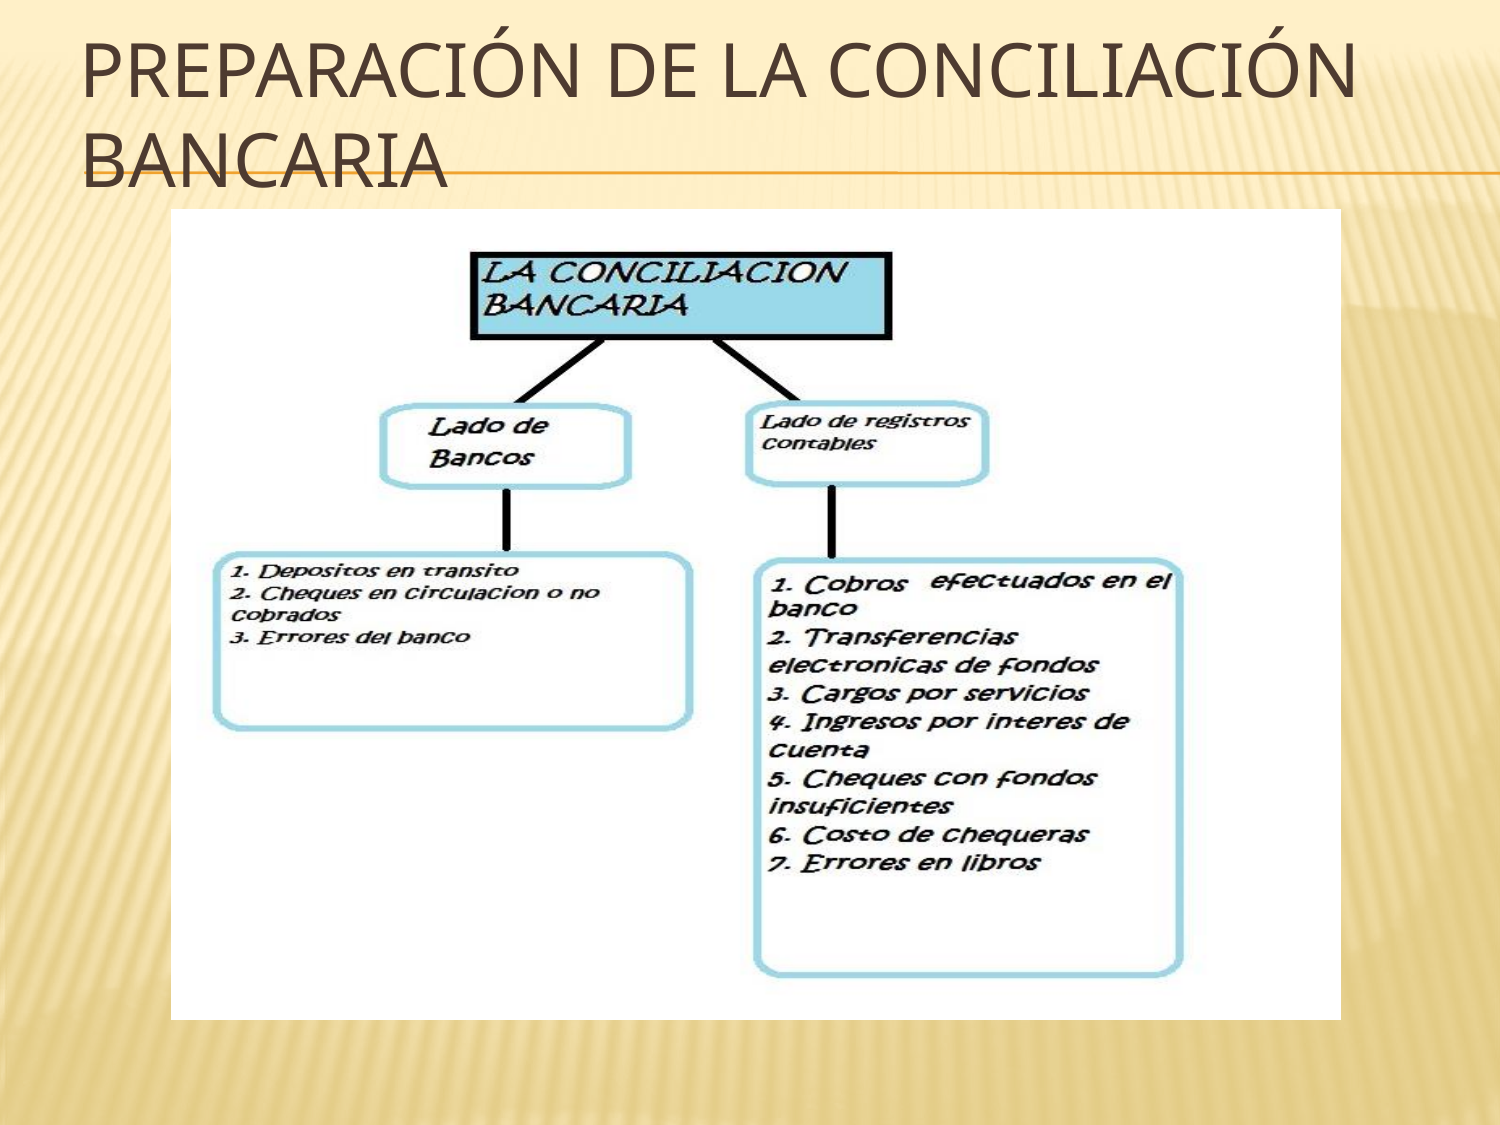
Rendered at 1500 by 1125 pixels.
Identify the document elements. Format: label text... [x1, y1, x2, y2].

picture [0, 0, 1500, 1125]
text_box PREPARACIÓN DE LA CONCILIACIÓN BANCARIA [64, 19, 1415, 207]
